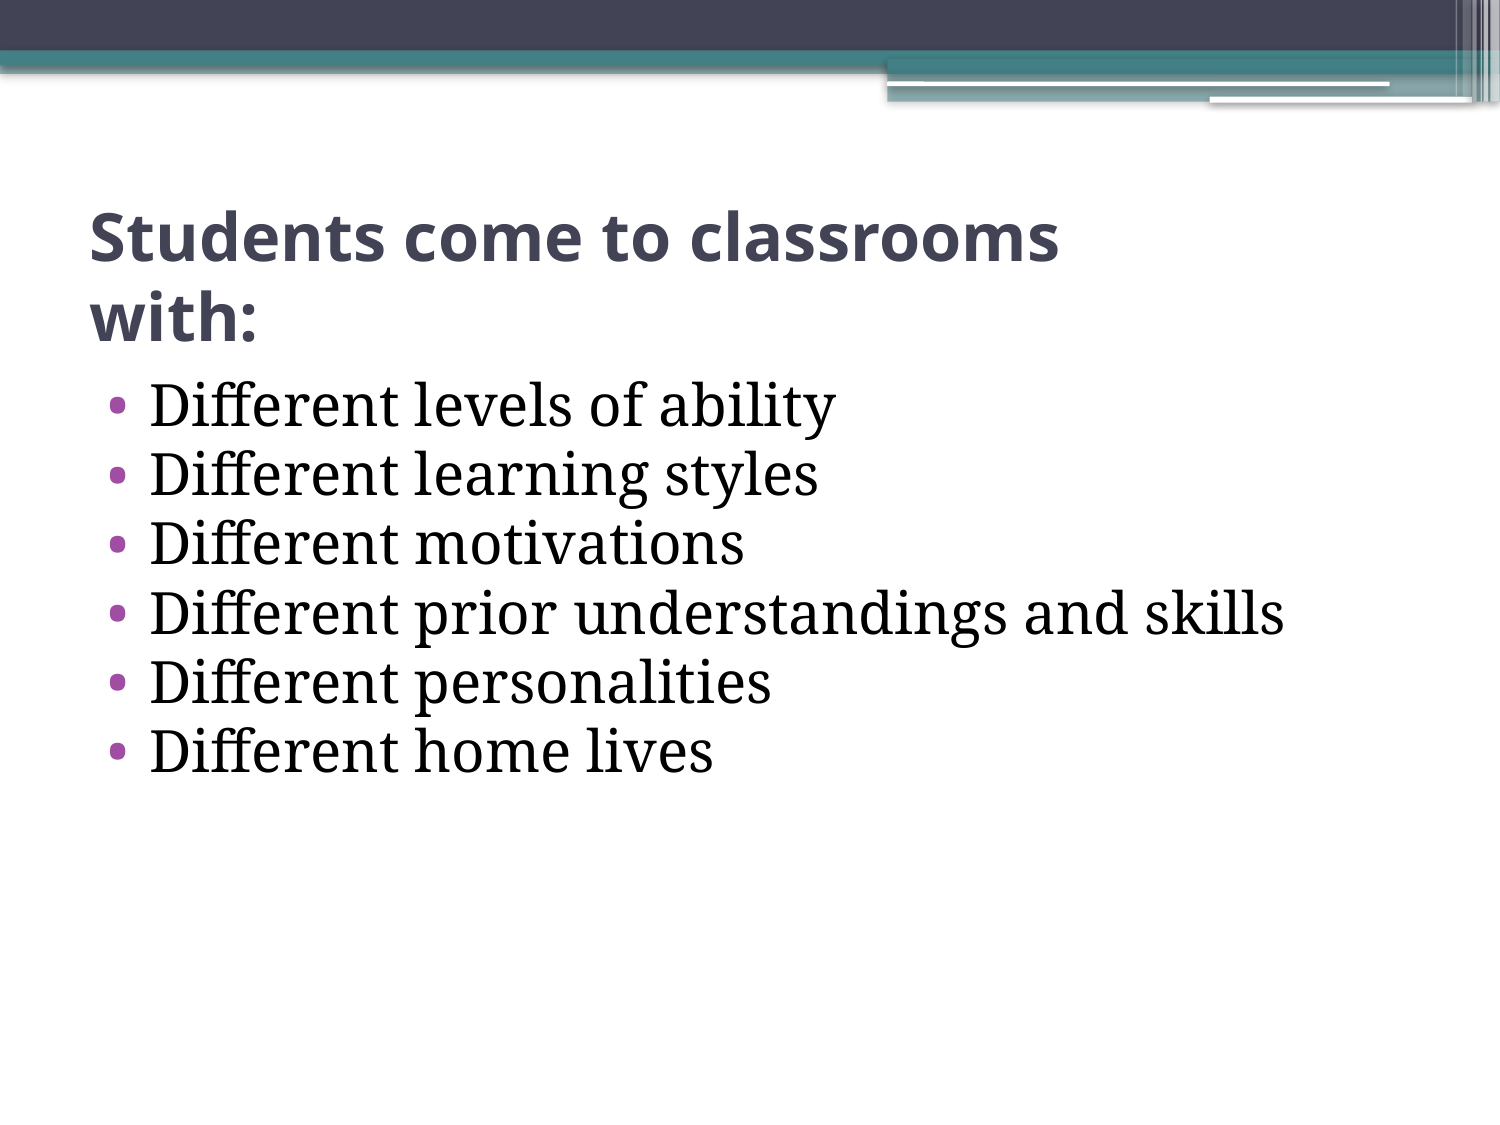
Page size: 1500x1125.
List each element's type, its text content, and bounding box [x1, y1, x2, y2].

title Students come to classrooms with: [75, 187, 1425, 363]
list Different levels of ability Different learning styles Different motivations Different prior understandings and skills Different personalities Different home lives [75, 368, 1425, 1079]
